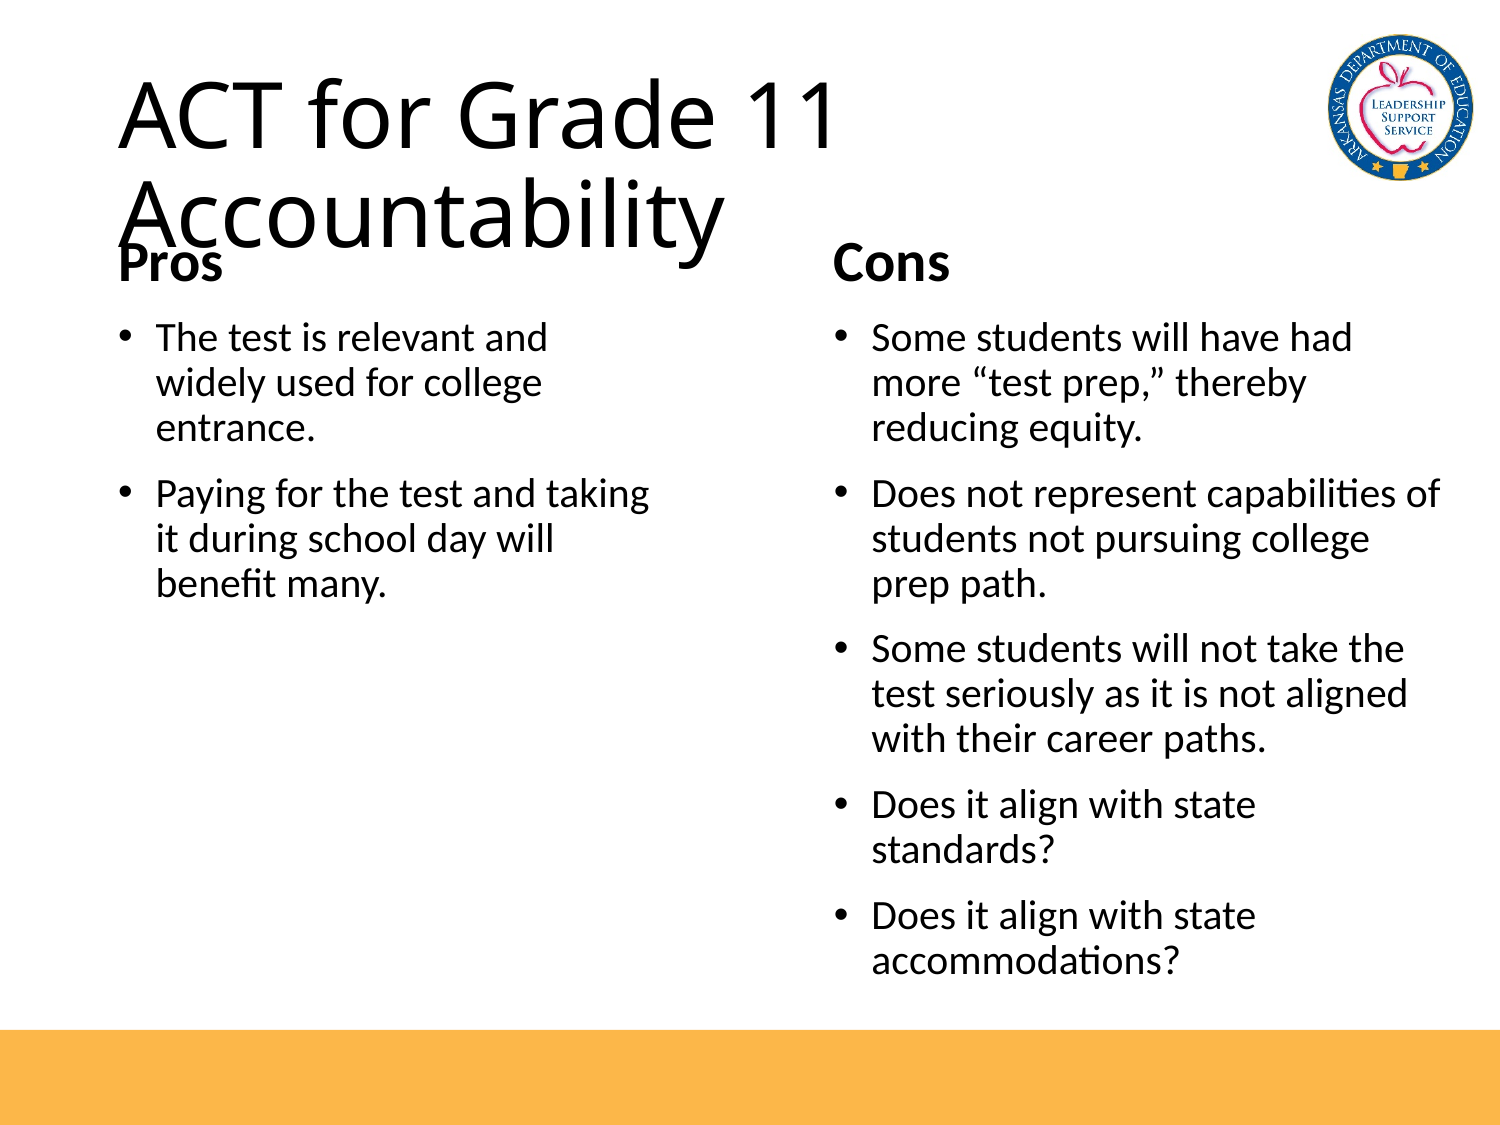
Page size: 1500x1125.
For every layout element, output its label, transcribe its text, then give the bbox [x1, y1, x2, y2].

text_box Cons Some students will have had more “test prep,” thereby reducing equity. Does not represent capabilities of students not pursuing college prep path. Some students will not take the test seriously as it is not aligned with their career paths. Does it align with state standards? Does it align with state accommodations? [818, 224, 1465, 920]
title ACT for Grade 11 Accountability [103, 59, 1397, 278]
list Pros The test is relevant and widely used for college entrance. Paying for the test and taking it during school day will benefit many. [103, 224, 681, 920]
picture [1327, 34, 1478, 181]
